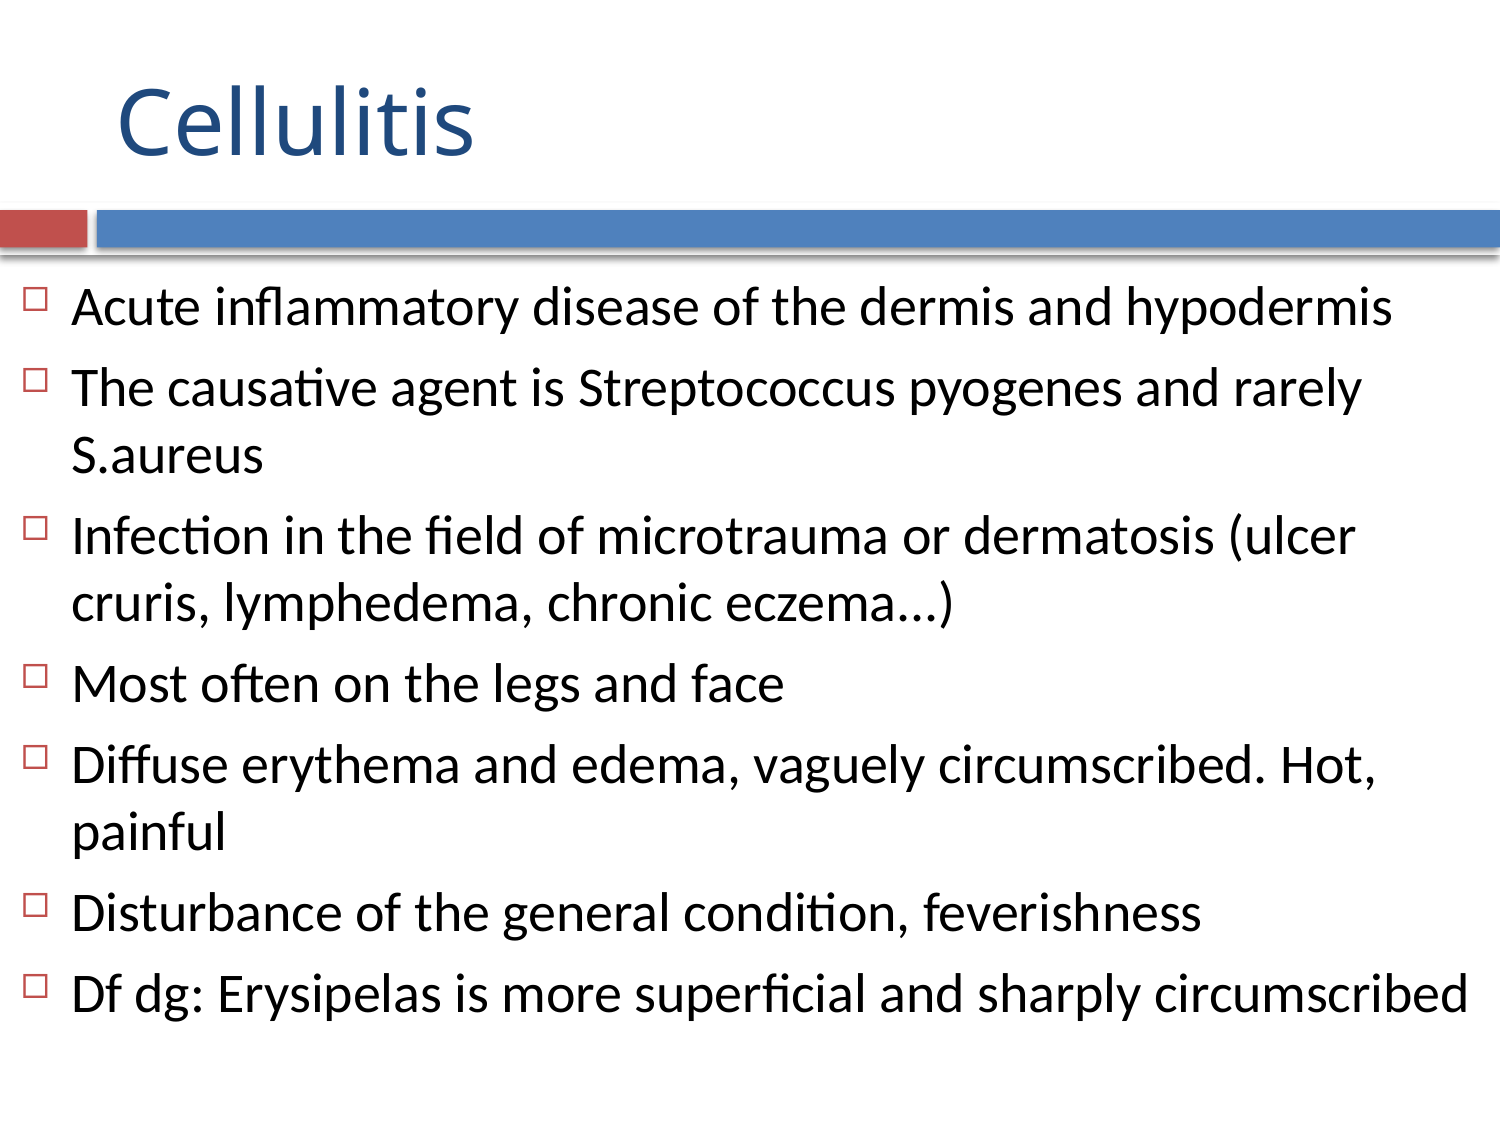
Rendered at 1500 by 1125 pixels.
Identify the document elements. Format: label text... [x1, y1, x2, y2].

list Acute inflammatory disease of the dermis and hypodermis The causative agent is Streptococcus pyogenes and rarely S.aureus Infection in the field of microtrauma or dermatosis (ulcer cruris, lymphedema, chronic eczema...) Most often on the legs and face Diffuse erythema and edema, vaguely circumscribed. Hot, painful Disturbance of the general condition, feverishness Df dg: Erysipelas is more superficial and sharply circumscribed [5, 262, 1495, 1083]
title Cellulitis [100, 37, 1438, 200]
